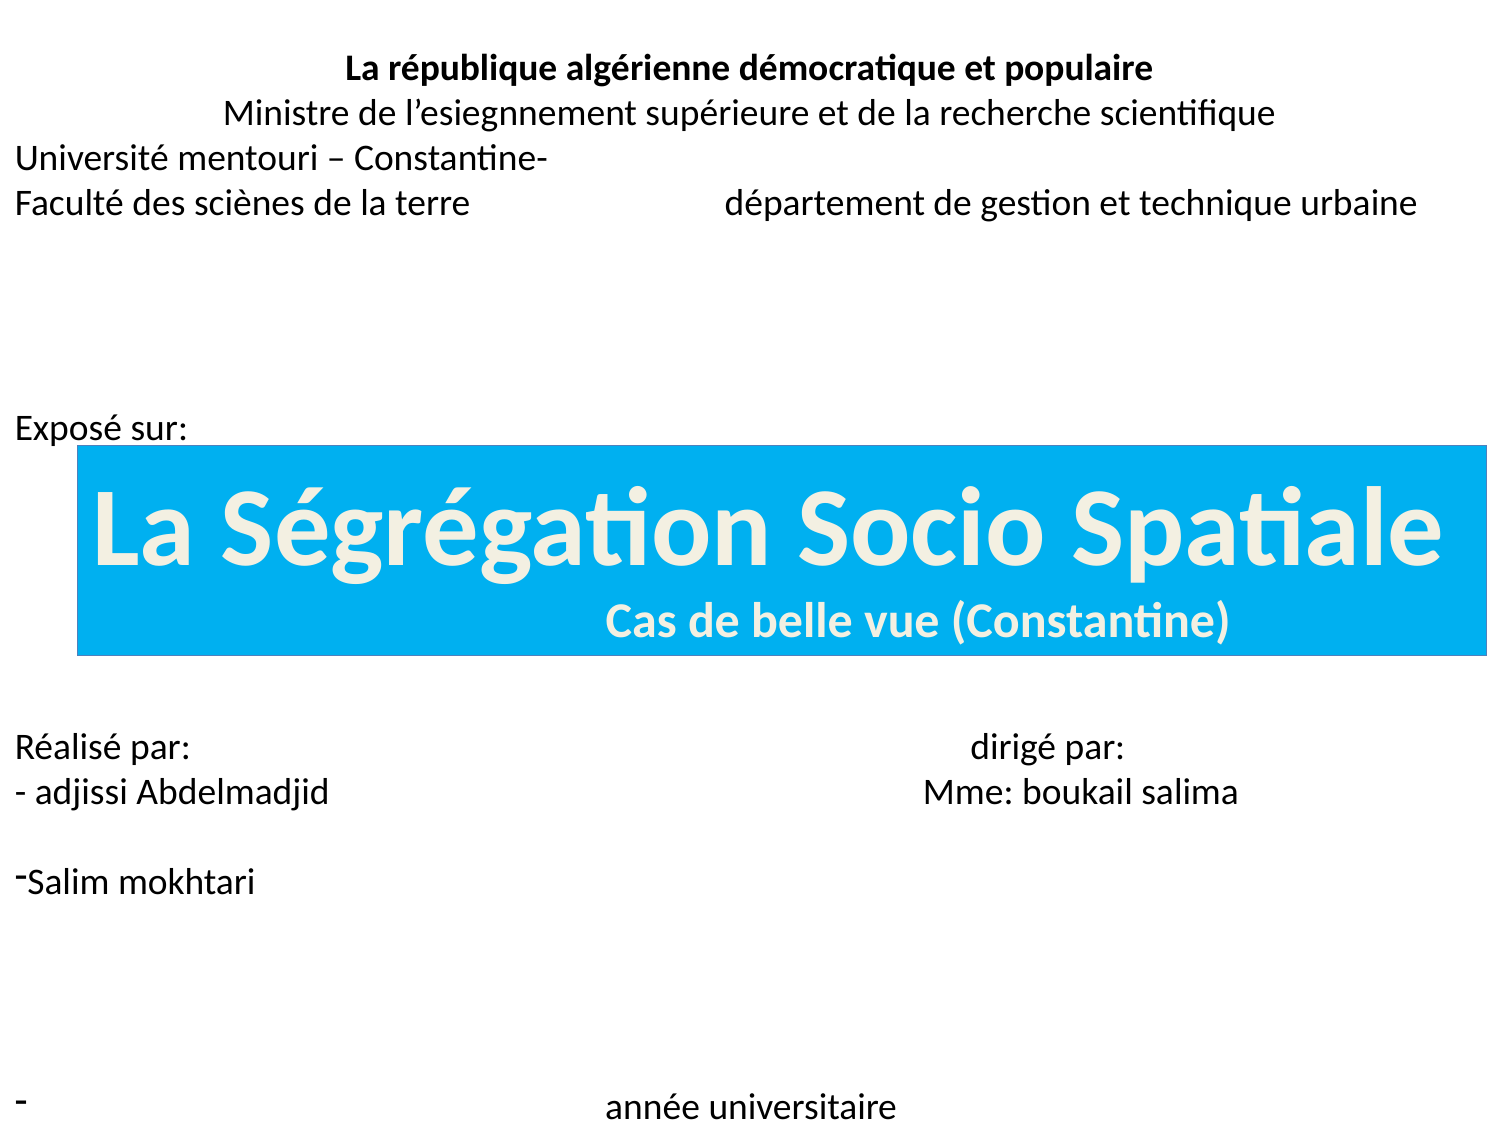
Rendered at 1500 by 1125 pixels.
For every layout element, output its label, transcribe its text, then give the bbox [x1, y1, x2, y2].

text_box La Ségrégation Socio Spatiale Cas de belle vue (Constantine) [77, 445, 1487, 656]
text_box Réalisé par: dirigé par: - adjissi Abdelmadjid Mme: boukail salima Salim mokhtari année universitaire 2008-2009 [0, 714, 1465, 1125]
text_box La république algérienne démocratique et populaire Ministre de l’esiegnnement supérieure et de la recherche scientifique Université mentouri – Constantine- Faculté des sciènes de la terre département de gestion et technique urbaine Exposé sur: [0, 35, 1500, 545]
